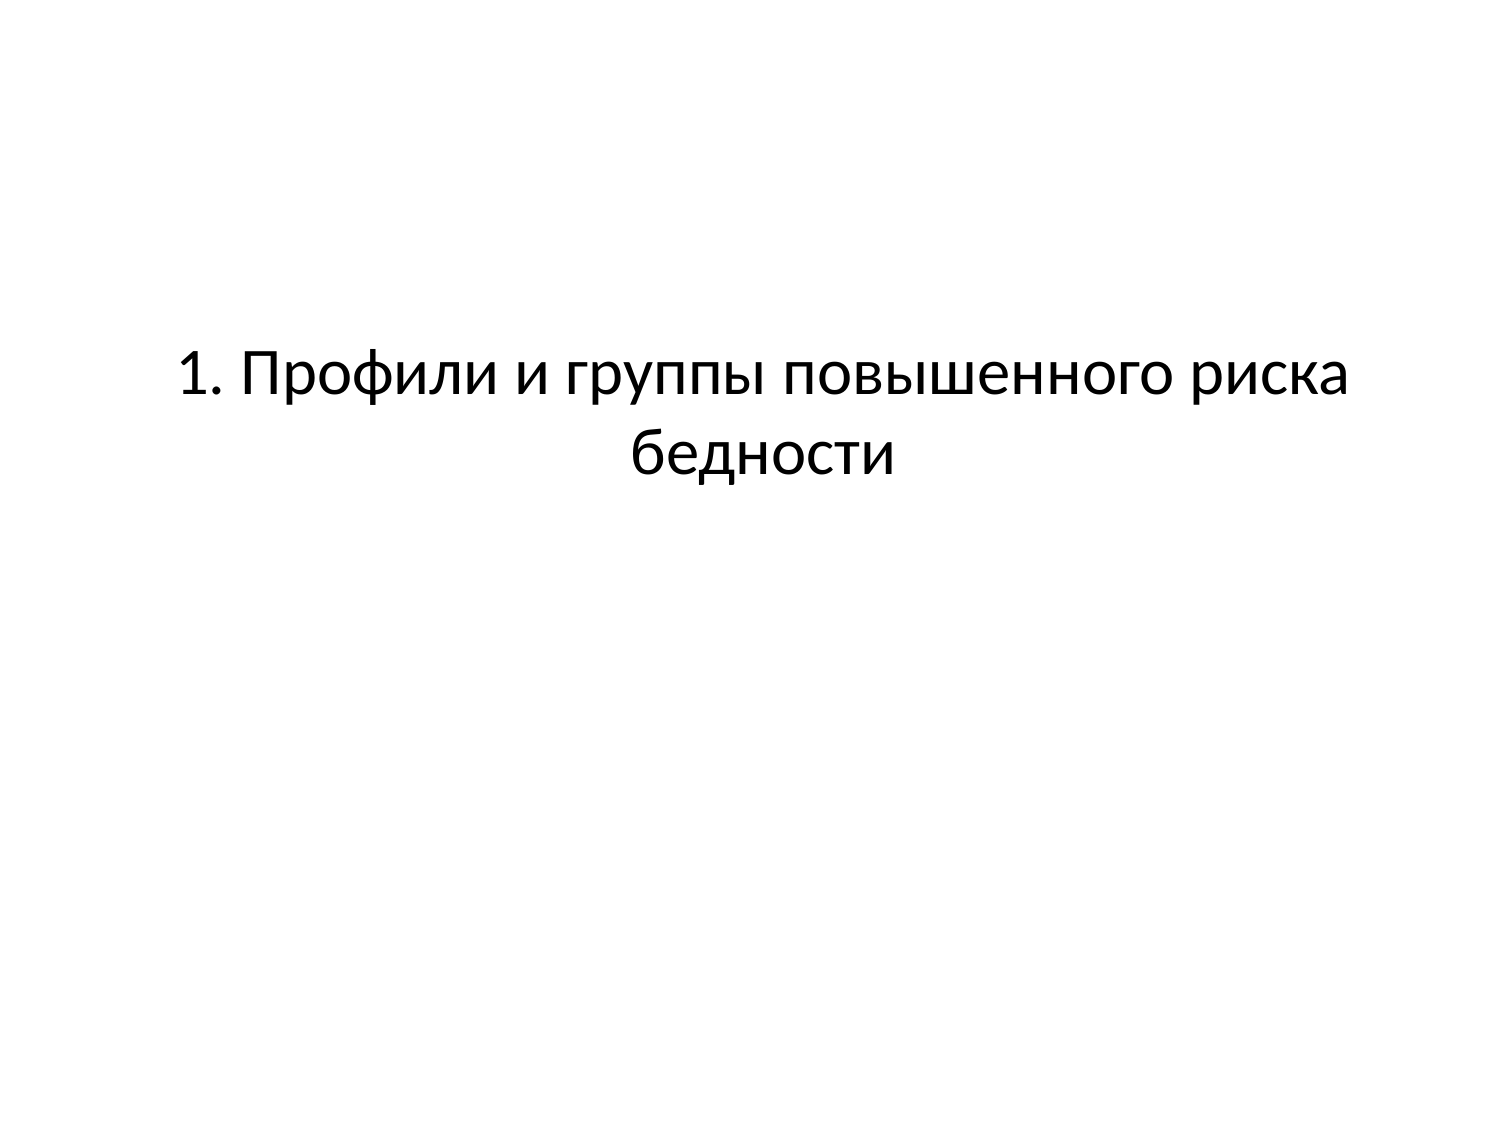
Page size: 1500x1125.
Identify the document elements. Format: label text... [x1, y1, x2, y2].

title 1. Профили и группы повышенного риска бедности [88, 314, 1439, 502]
